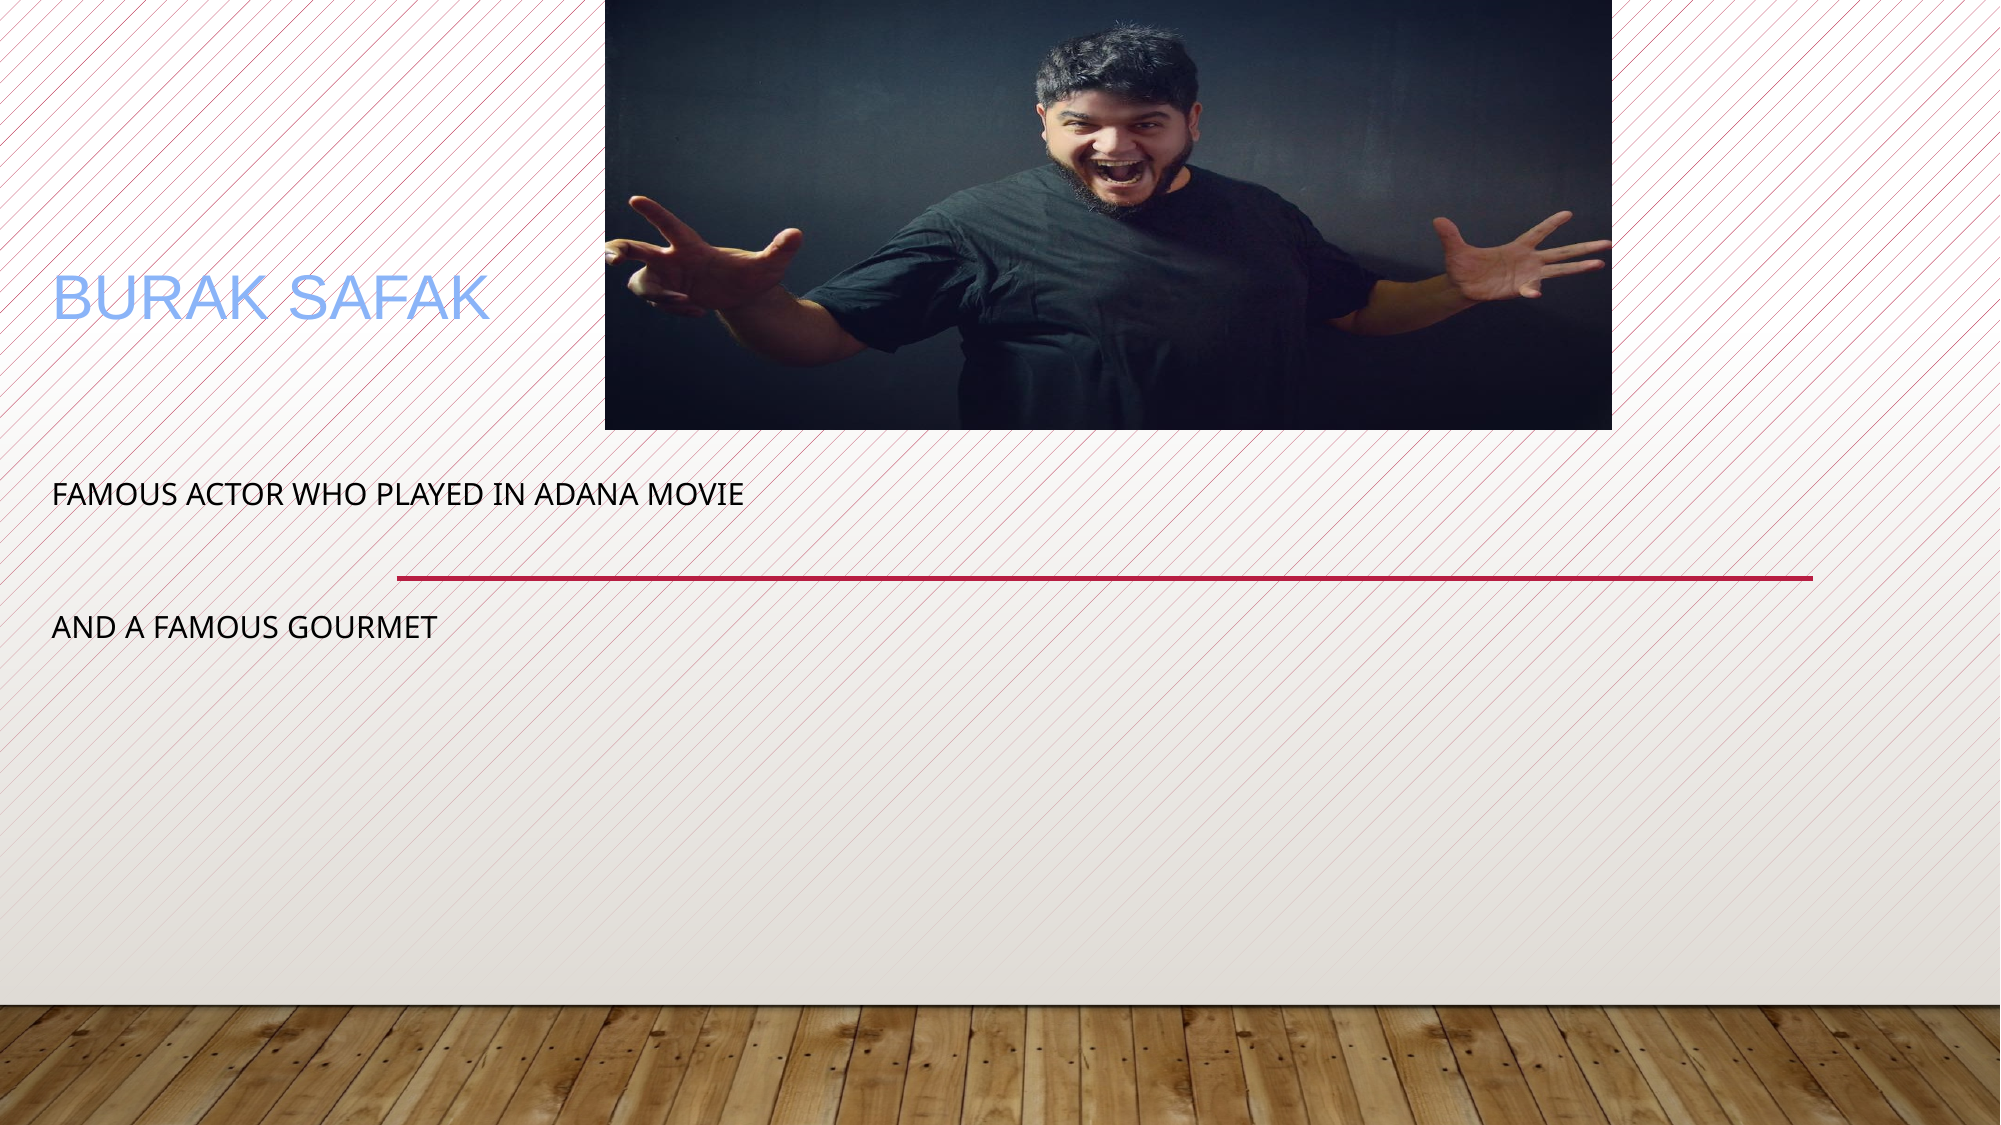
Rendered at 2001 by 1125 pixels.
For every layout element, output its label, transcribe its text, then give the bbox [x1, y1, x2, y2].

title Burak Safak [36, 256, 605, 333]
subtitle famous actor who played in adana movie and a famous gourmet [36, 452, 1485, 662]
picture [605, 0, 1612, 431]
picture [0, 1005, 2000, 1125]
